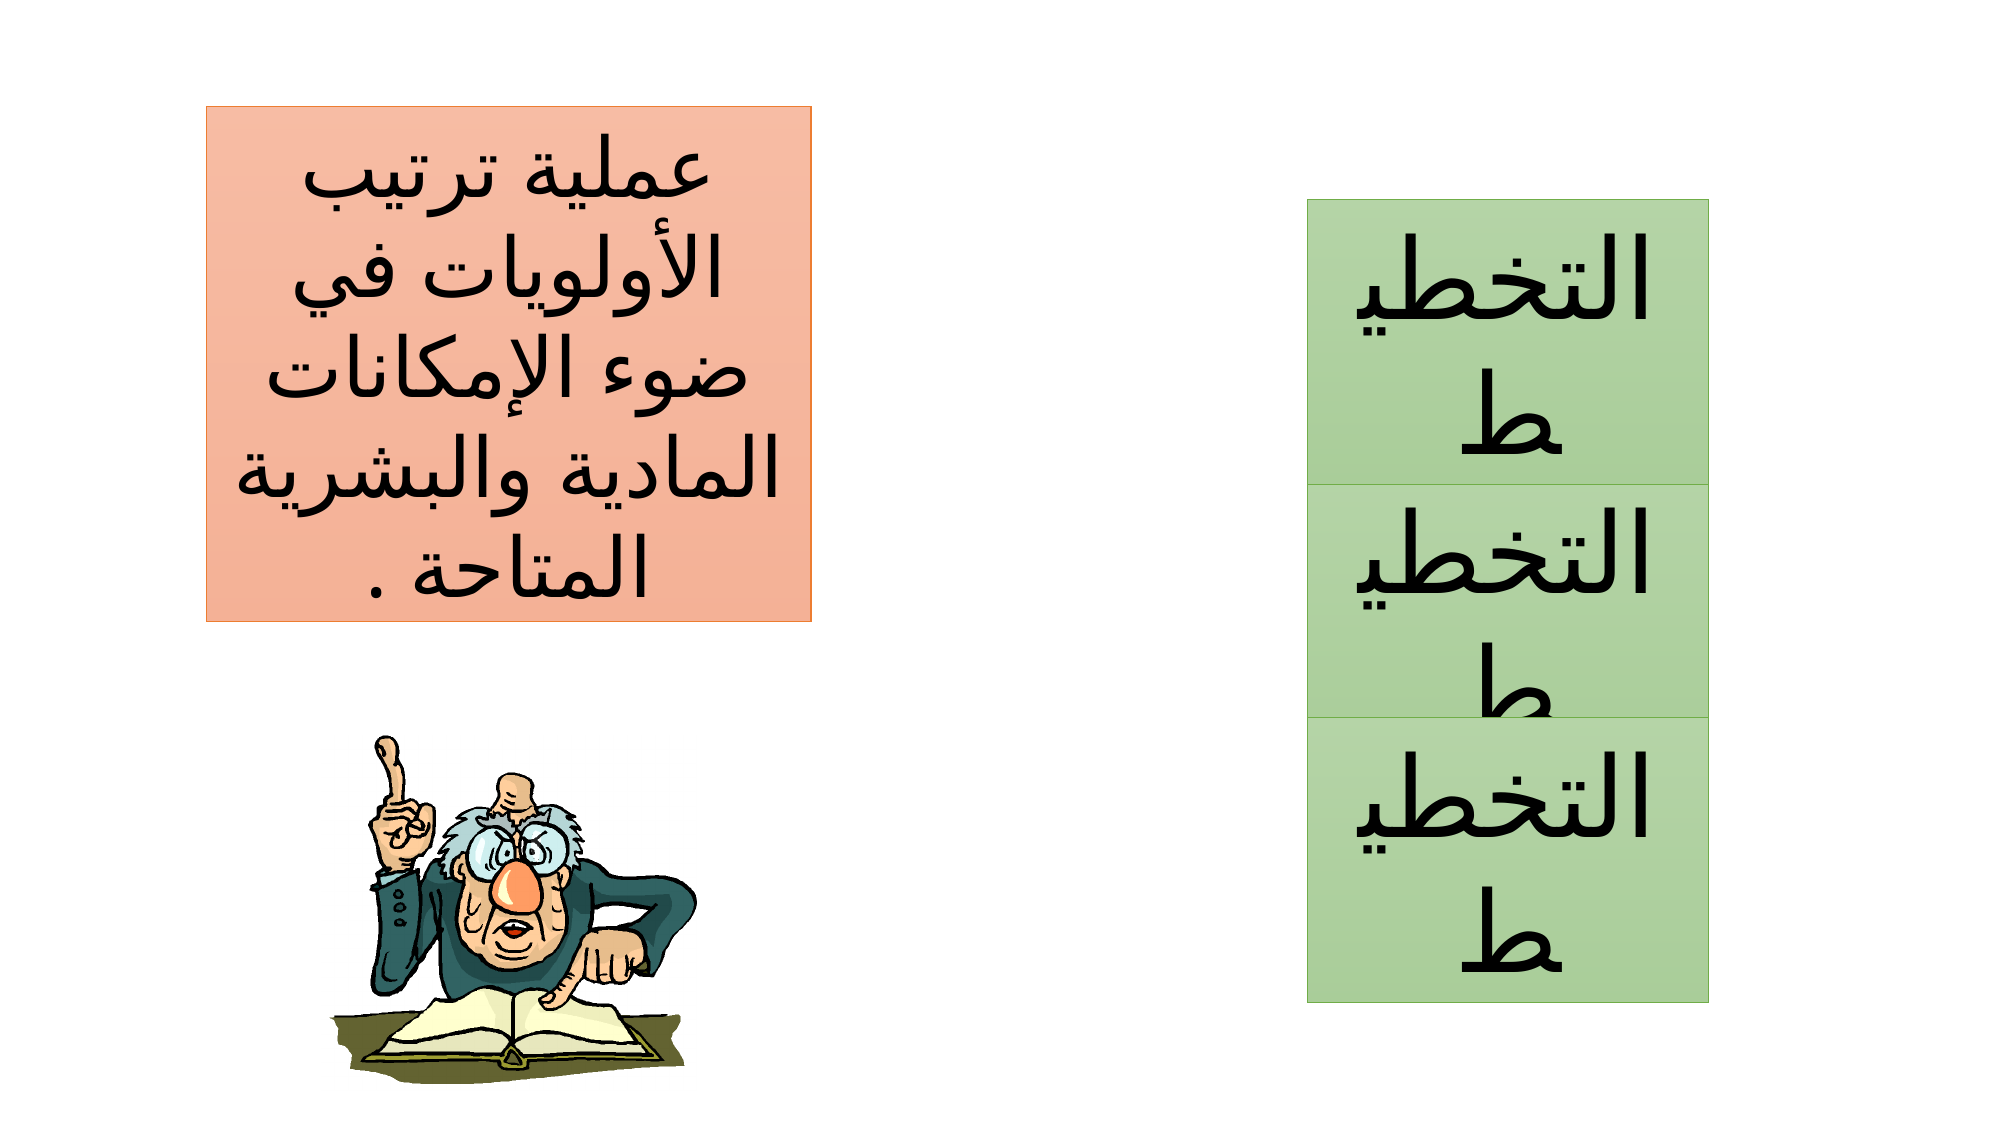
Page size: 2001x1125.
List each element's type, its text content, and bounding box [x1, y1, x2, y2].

text_box التخطيط [1307, 485, 1709, 717]
text_box عملية ترتيب الأولويات في ضوء الإمكانات المادية والبشرية المتاحة . [206, 106, 812, 622]
text_box التخطيط [1307, 717, 1709, 1003]
picture [321, 735, 697, 1091]
text_box التخطيط [1307, 199, 1709, 485]
